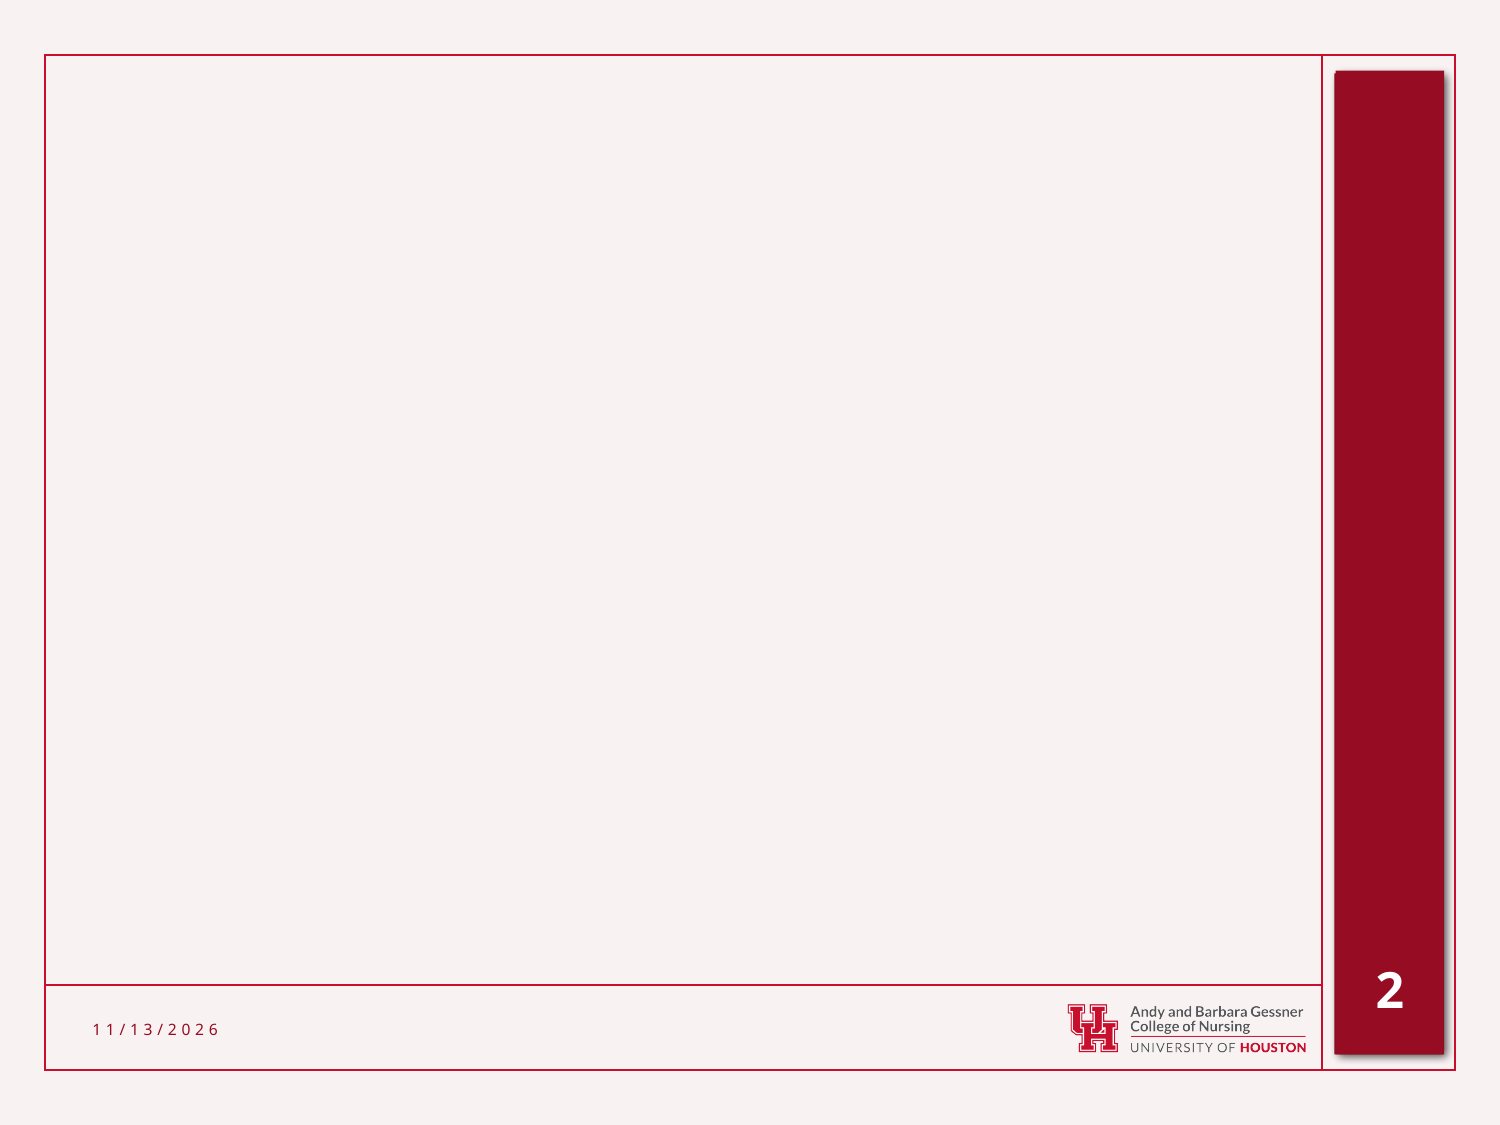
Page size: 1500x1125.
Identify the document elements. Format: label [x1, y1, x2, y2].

slide_number [77, 1007, 466, 1055]
picture [1063, 992, 1331, 1065]
